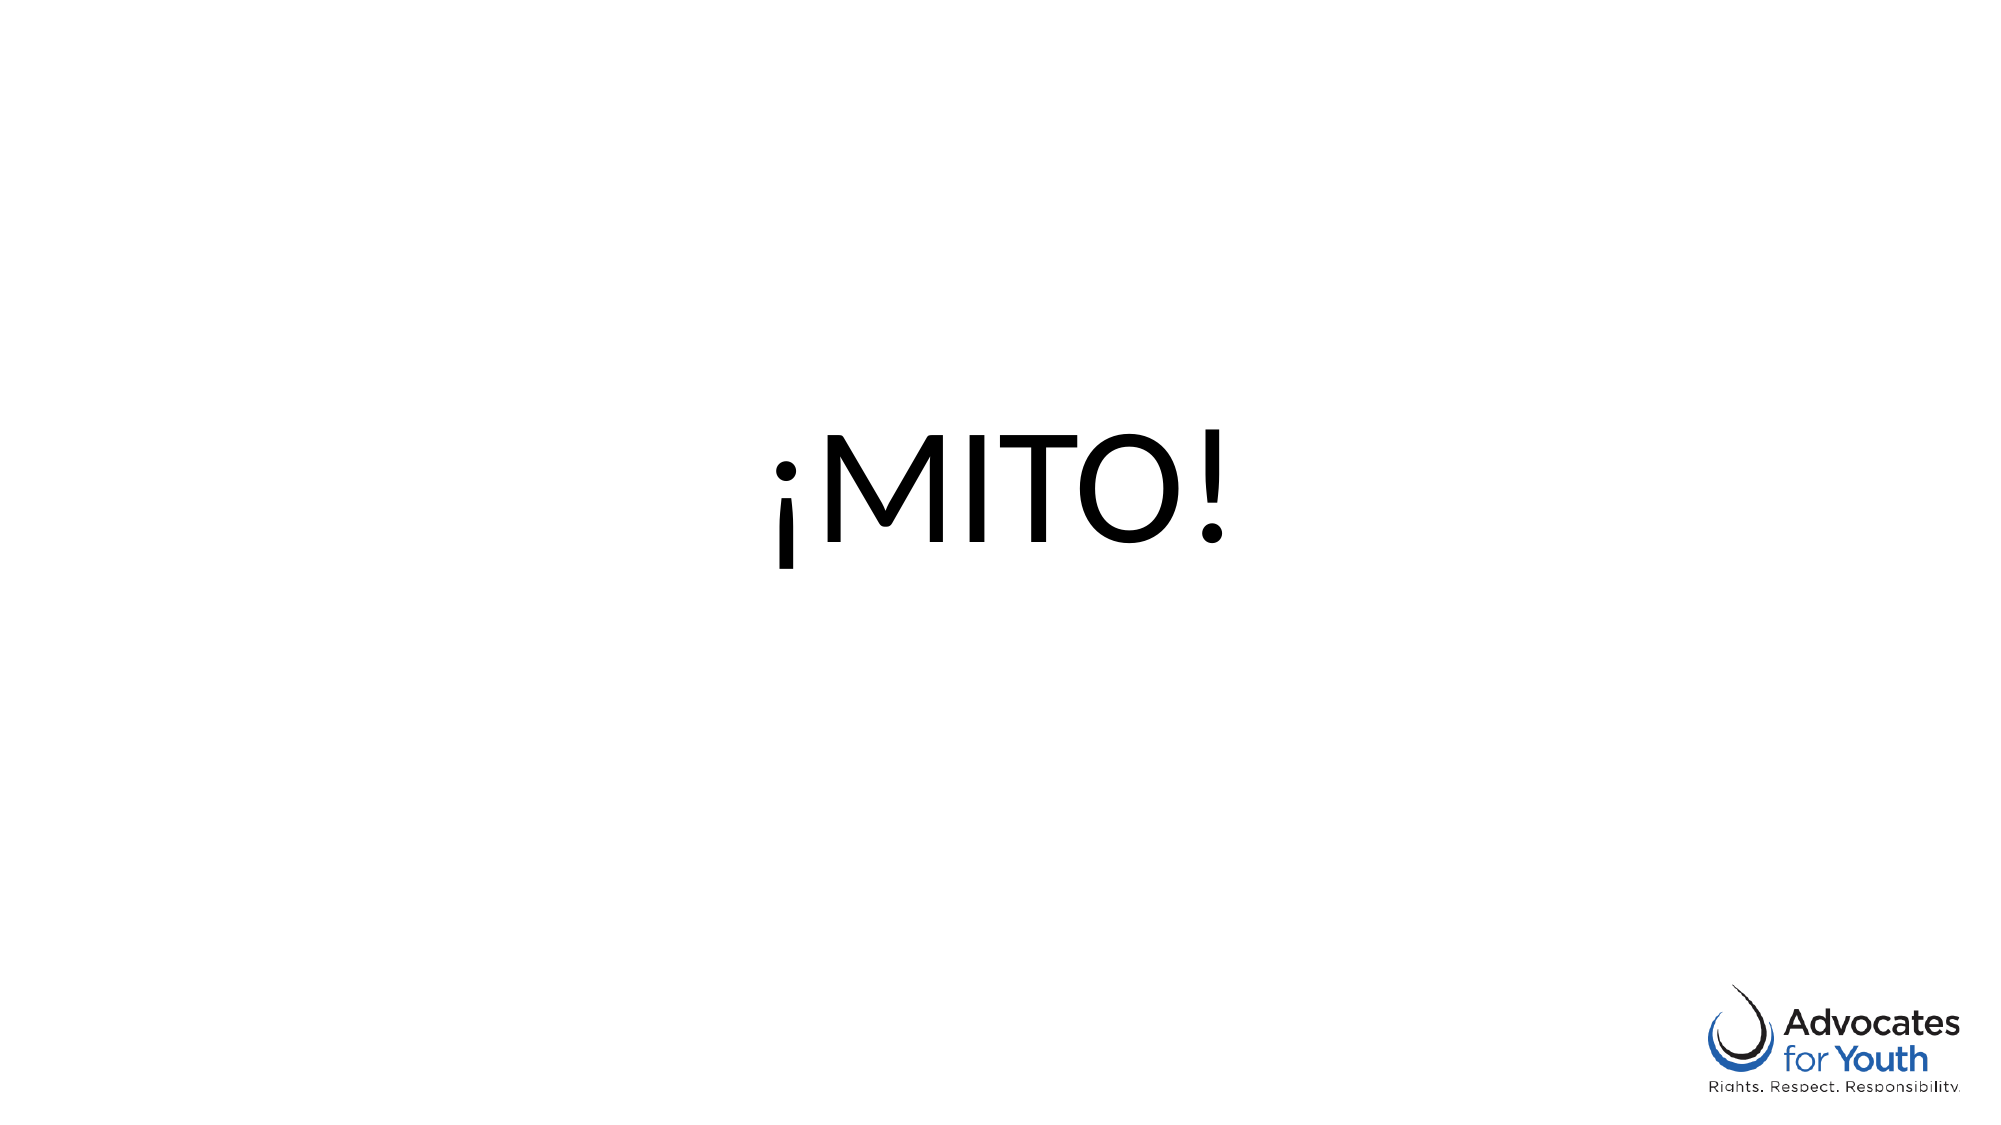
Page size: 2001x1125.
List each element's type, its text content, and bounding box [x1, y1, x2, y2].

list ¡MITO! [137, 132, 1863, 1014]
picture [1708, 984, 1960, 1092]
